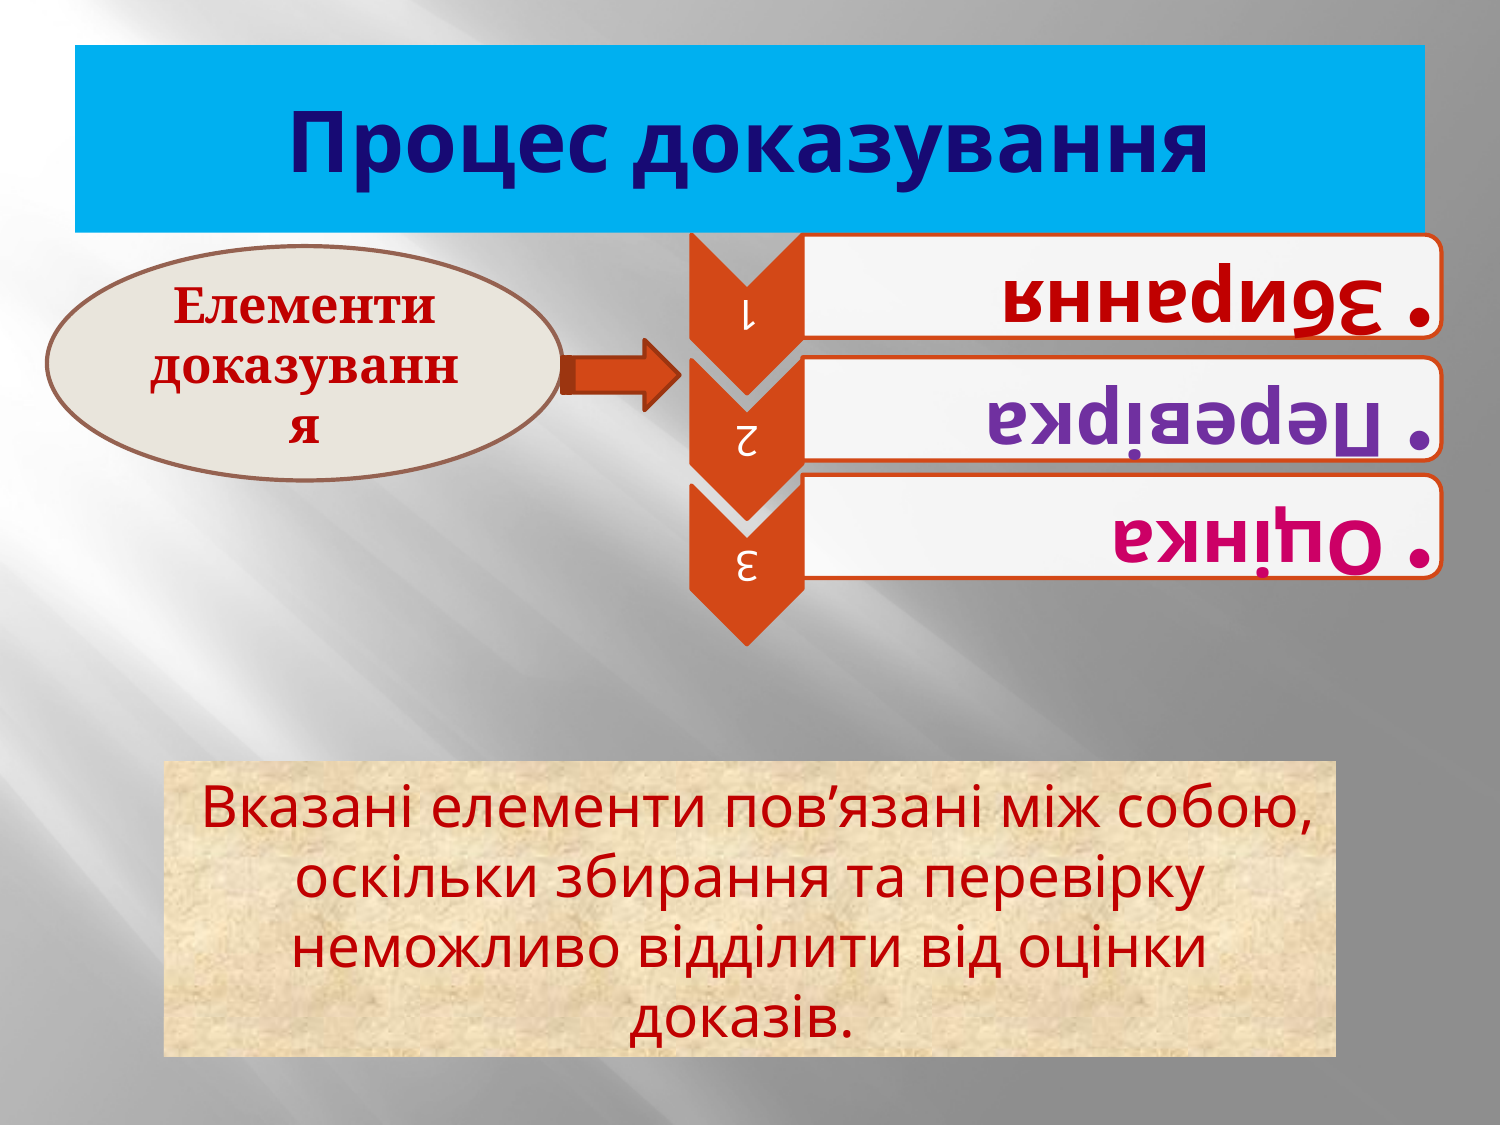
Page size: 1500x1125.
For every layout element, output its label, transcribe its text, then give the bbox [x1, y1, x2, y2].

text_box [560, 337, 682, 413]
text_box Елементи доказування [44, 243, 564, 483]
text_box Вказані елементи пов’язані між собою, оскільки збирання та перевірку неможливо відділити від оцінки доказів. [163, 761, 1336, 1057]
title Процес доказування [75, 45, 1425, 233]
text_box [691, 234, 1442, 645]
